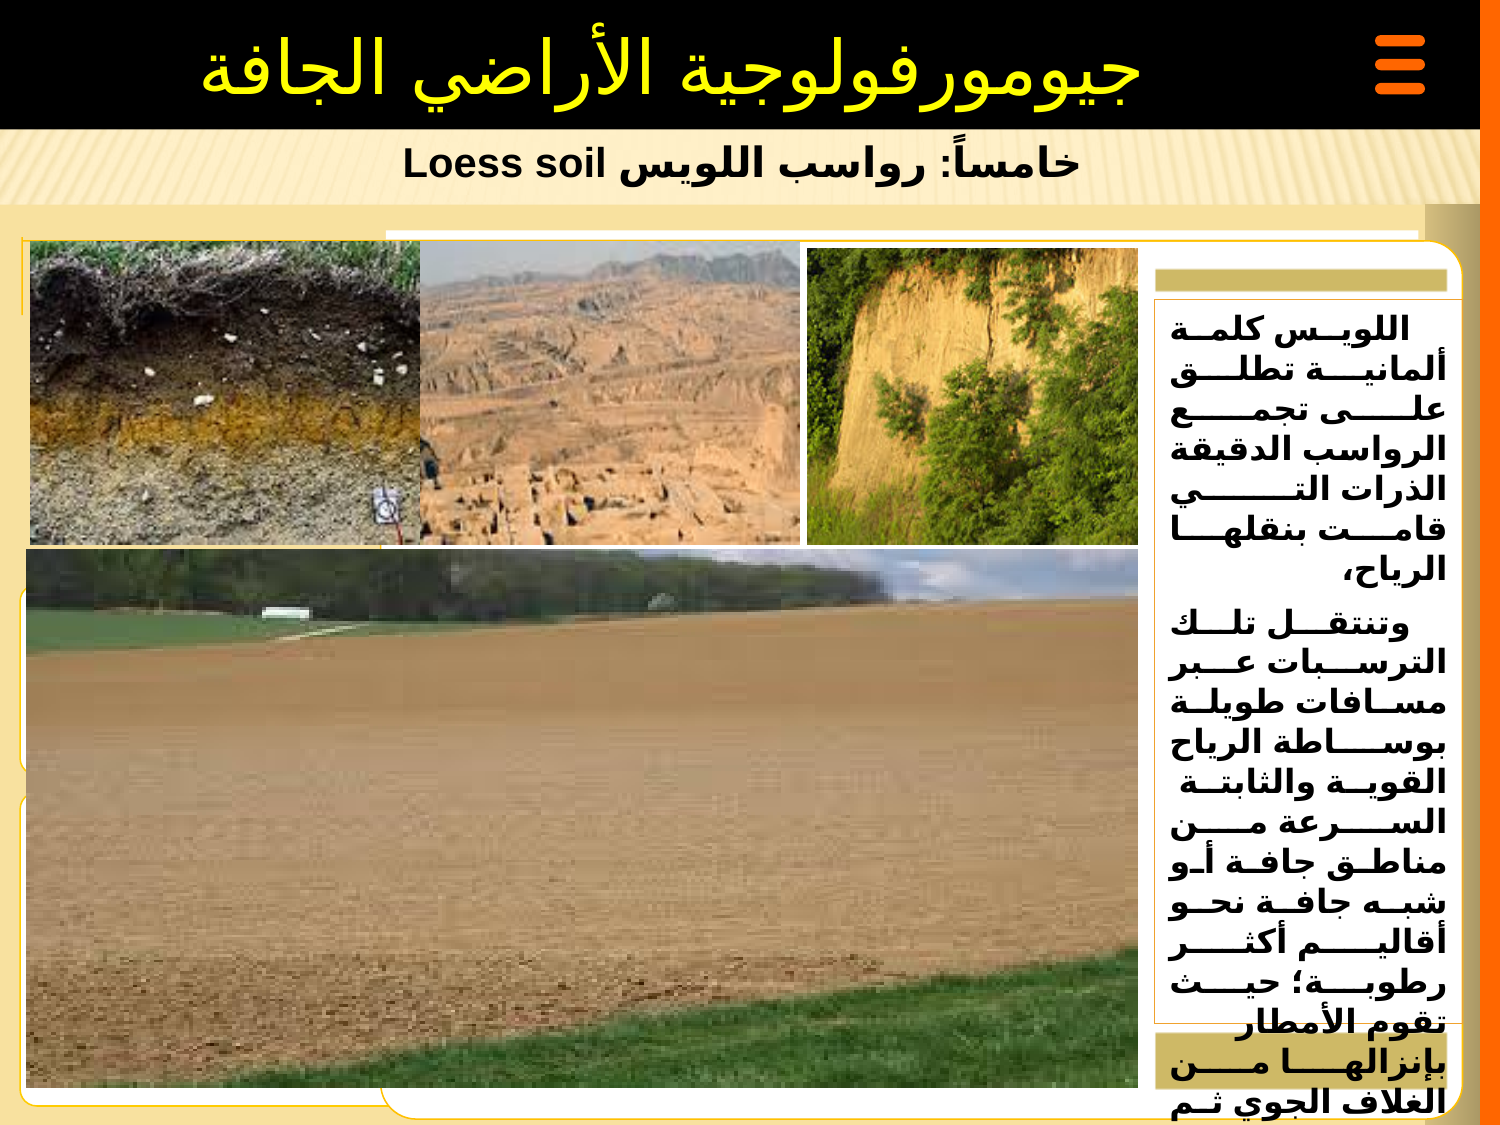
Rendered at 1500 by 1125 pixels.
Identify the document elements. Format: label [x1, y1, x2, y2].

text_box [1149, 258, 1463, 1103]
picture [807, 248, 1139, 546]
text_box [0, 0, 1500, 1125]
picture [30, 241, 801, 546]
picture [25, 549, 1139, 1088]
